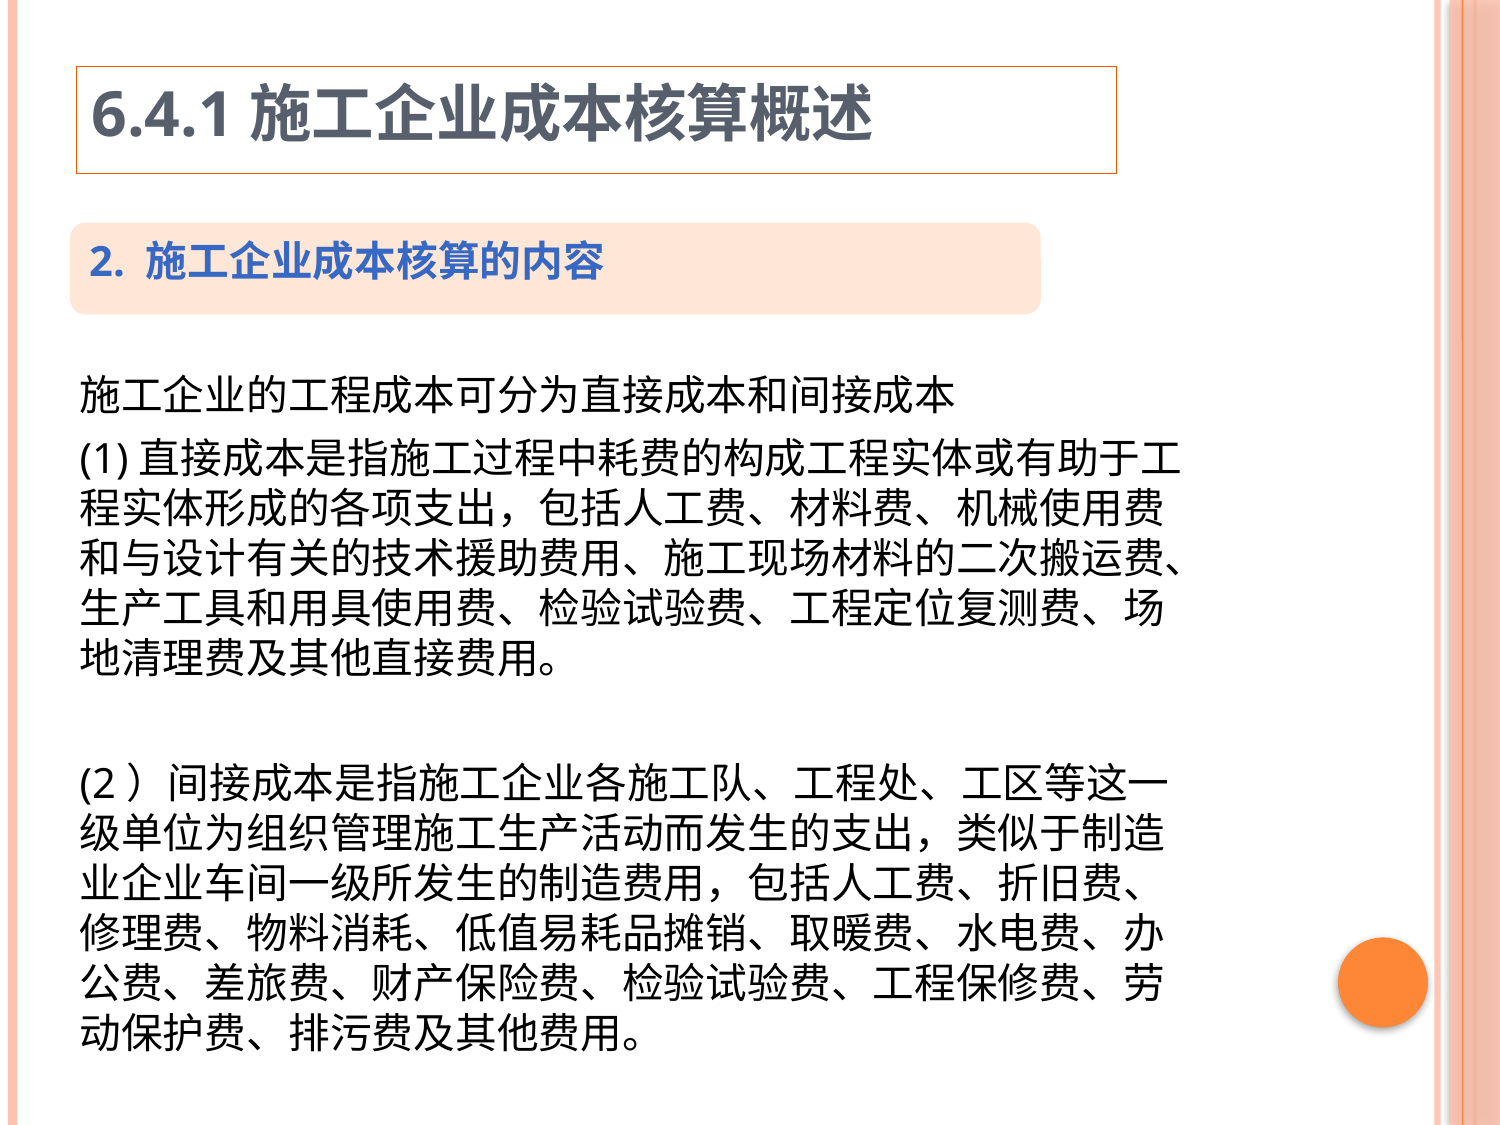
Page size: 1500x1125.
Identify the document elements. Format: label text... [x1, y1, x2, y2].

text_box 施工企业的工程成本可分为直接成本和间接成本 (1)直接成本是指施工过程中耗费的构成工程实体或有助于工程实体形成的各项支出，包括人工费、材料费、机械使用费和与设计有关的技术援助费用、施工现场材料的二次搬运费、生产工具和用具使用费、检验试验费、工程定位复测费、场地清理费及其他直接费用。 (2）间接成本是指施工企业各施工队、工程处、工区等这一级单位为组织管理施工生产活动而发生的支出，类似于制造业企业车间一级所发生的制造费用，包括人工费、折旧费、修理费、物料消耗、低值易耗品摊销、取暖费、水电费、办公费、差旅费、财产保险费、检验试验费、工程保修费、劳动保护费、排污费及其他费用。 [64, 361, 1219, 504]
text_box 6.4.1施工企业成本核算概述 [76, 66, 1117, 174]
text_box 2. 施工企业成本核算的内容 [69, 222, 1041, 315]
